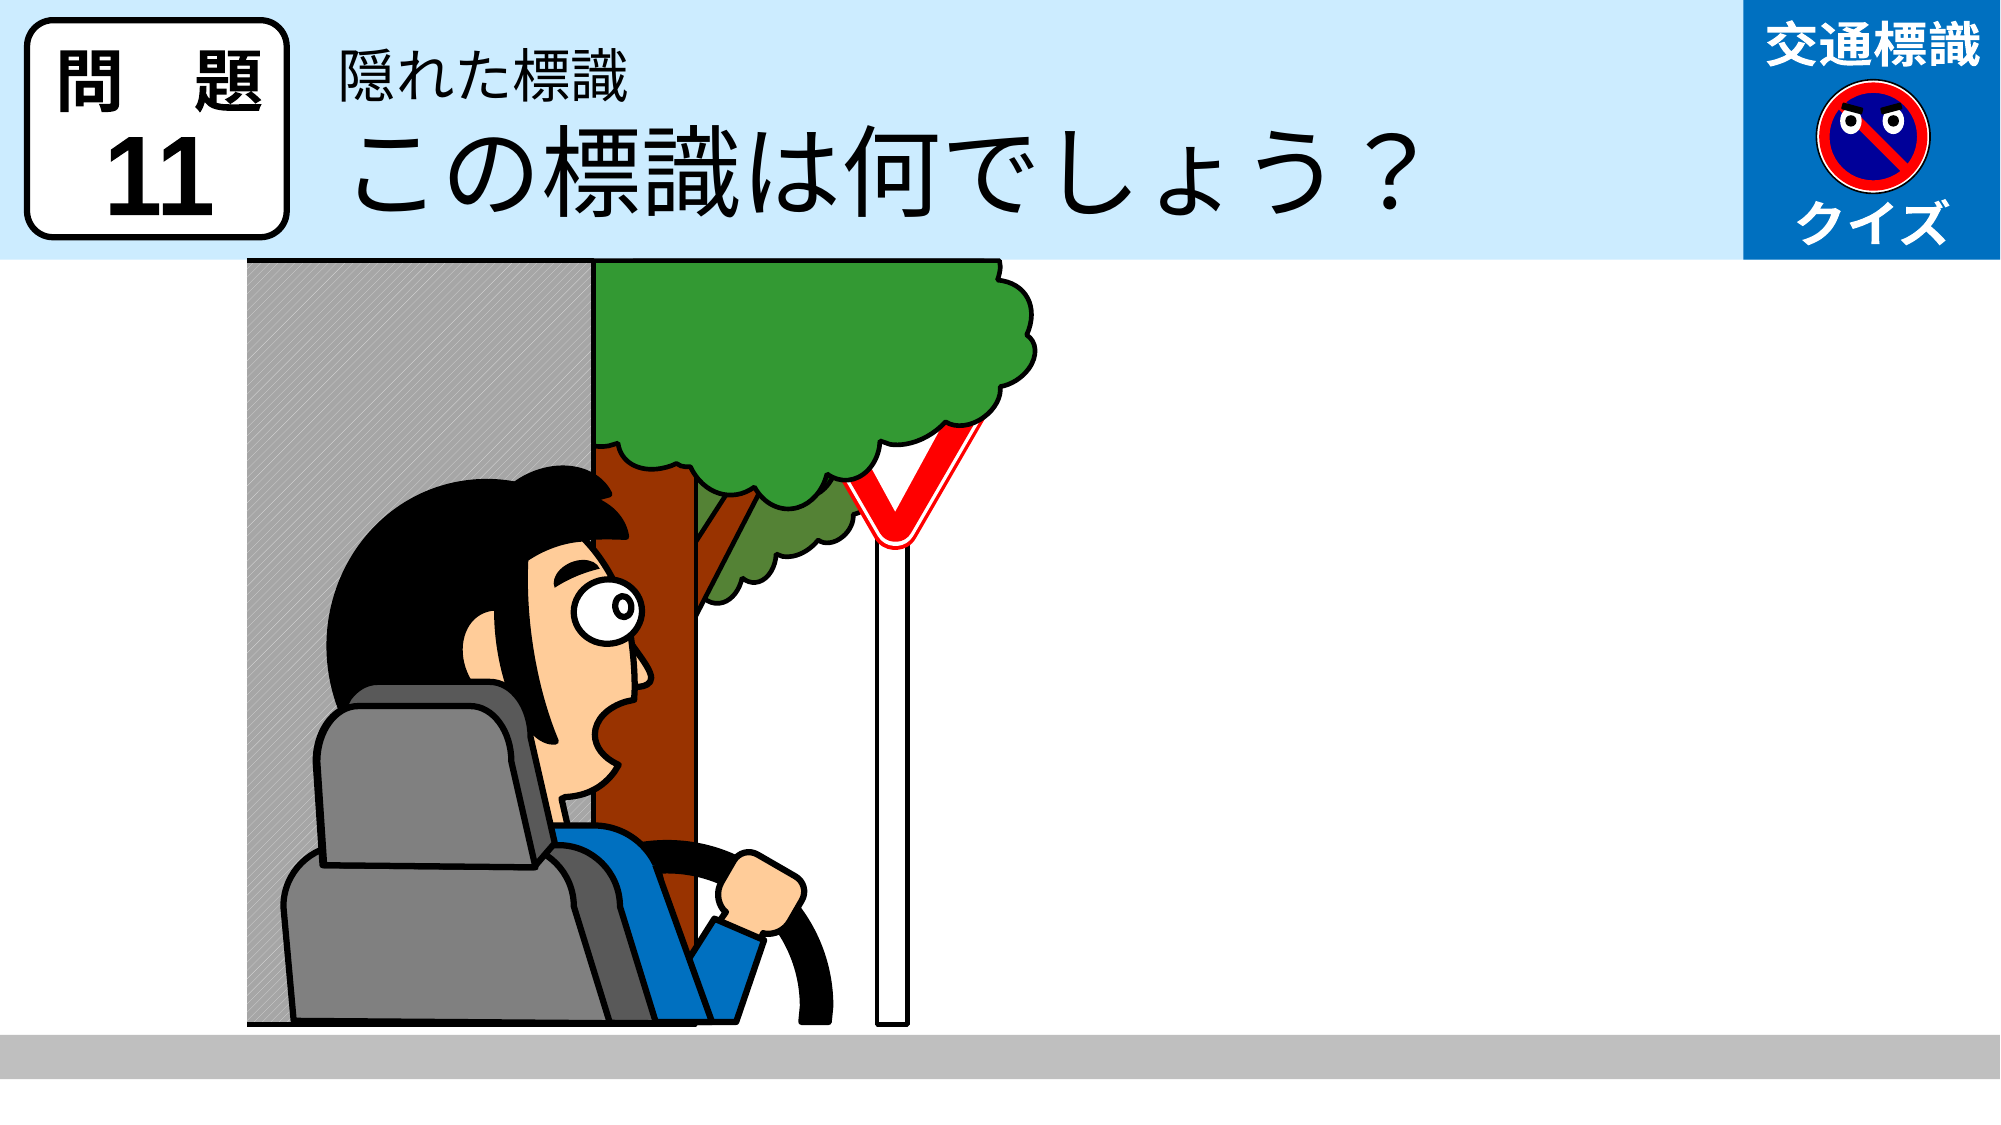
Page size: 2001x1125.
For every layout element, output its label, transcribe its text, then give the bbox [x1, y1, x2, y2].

text_box [246, 260, 584, 1025]
text_box この標識は何でしょう？ [326, 101, 1457, 237]
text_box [585, 260, 1015, 472]
text_box 隠れた標識 [323, 32, 645, 117]
text_box [1018, 287, 1036, 376]
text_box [771, 330, 1019, 1025]
text_box [0, 1034, 2000, 1080]
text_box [283, 473, 831, 1024]
